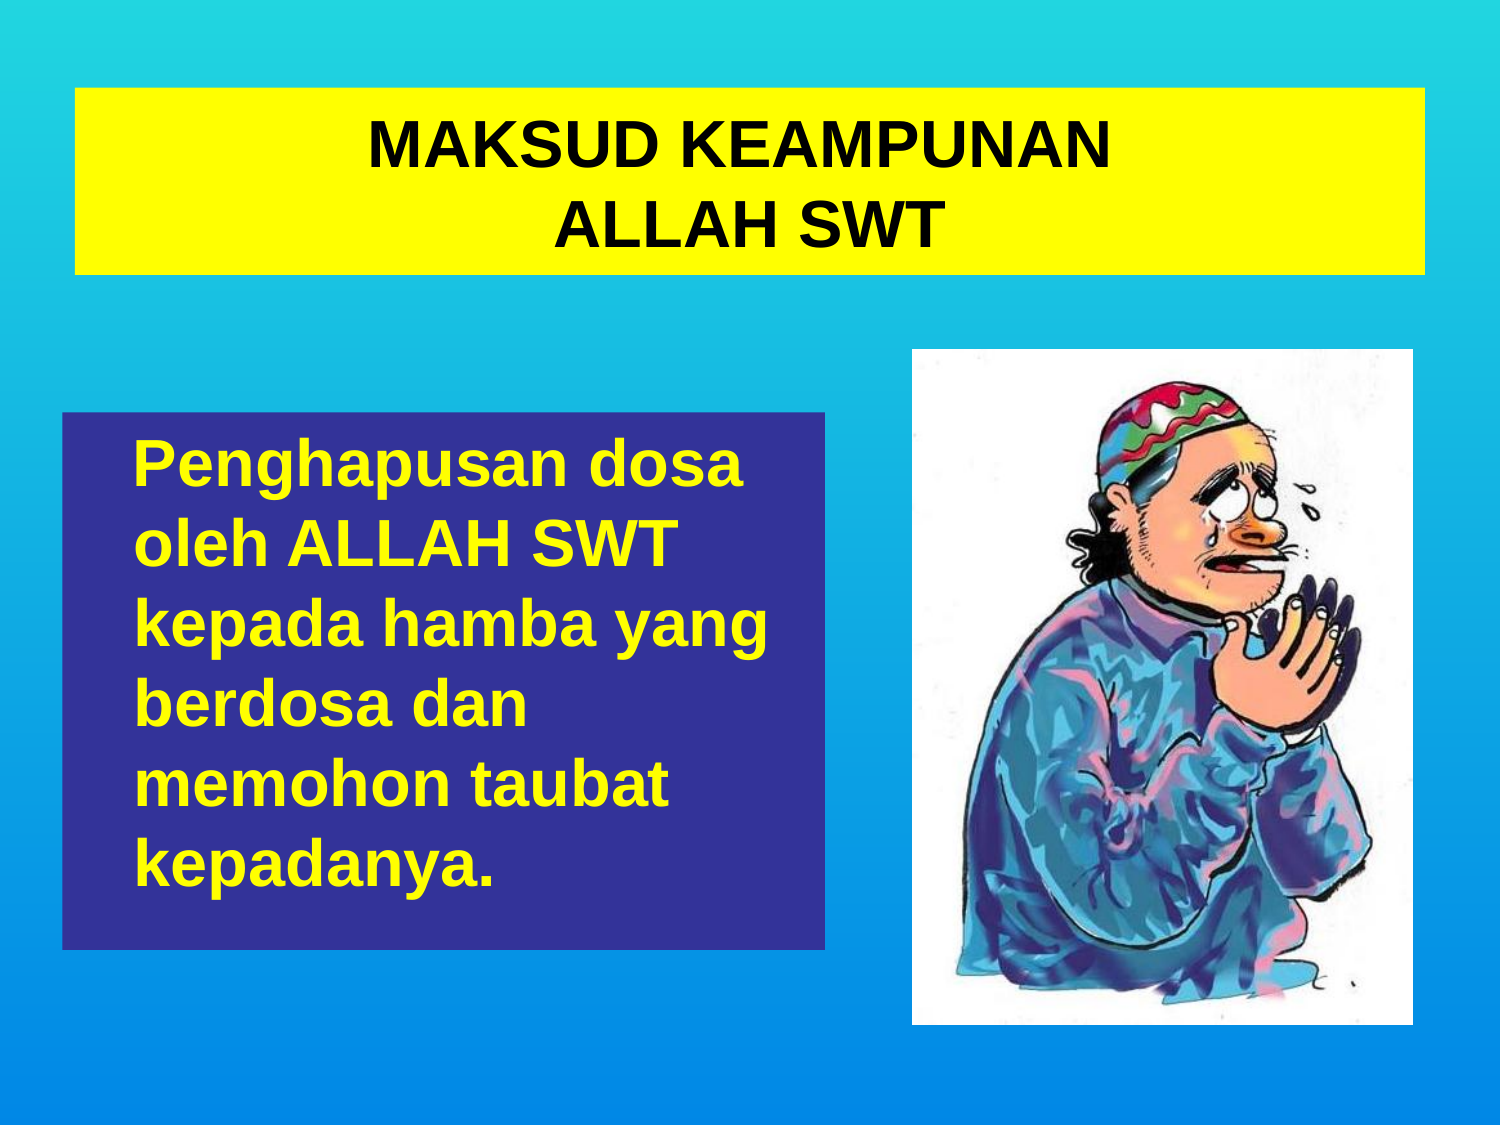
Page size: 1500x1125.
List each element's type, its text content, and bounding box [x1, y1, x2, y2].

text_box Penghapusan dosa oleh ALLAH SWT kepada hamba yang berdosa dan memohon taubat kepadanya. [62, 412, 825, 950]
picture [825, 349, 1500, 1026]
text_box MAKSUD KEAMPUNAN ALLAH SWT [74, 87, 1425, 275]
